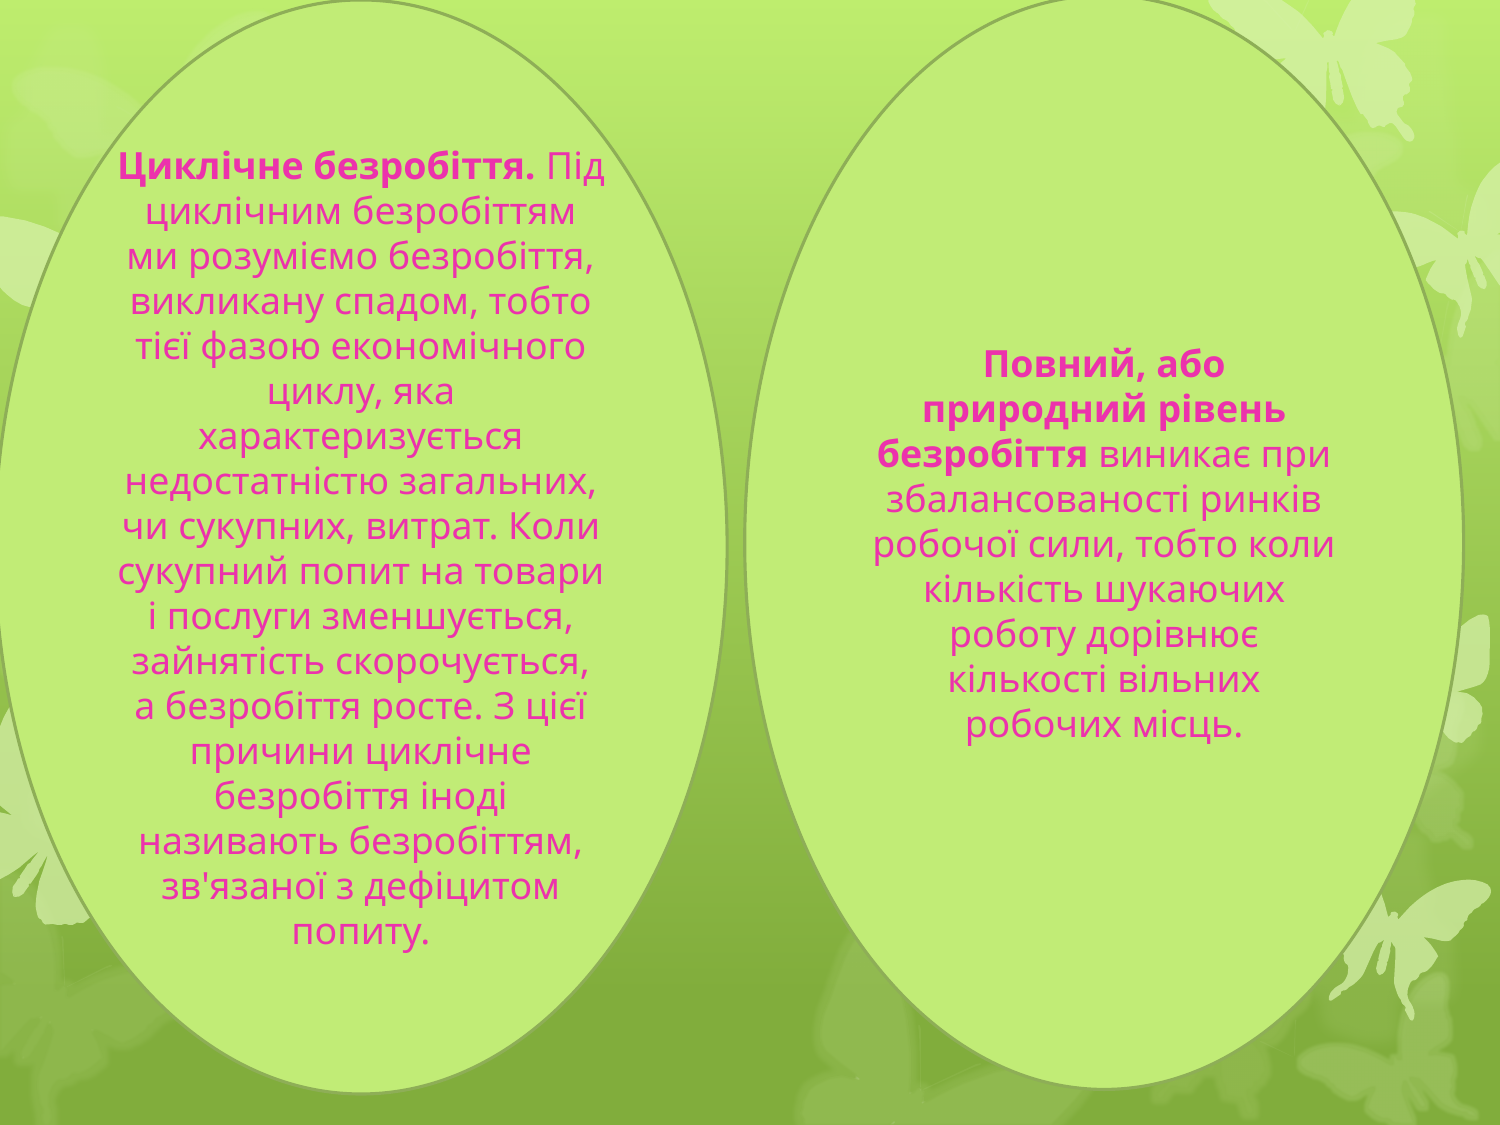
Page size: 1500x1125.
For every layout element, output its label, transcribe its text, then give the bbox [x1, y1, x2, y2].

text_box Циклічне безробіття. Під циклічним безробіттям ми розуміємо безробіття, викликану спадом, тобто тієї фазою економічного циклу, яка характеризується недостатністю загальних, чи сукупних, витрат. Коли сукупний попит на товари і послуги зменшується, зайнятість скорочується, а безробіття росте. З цієї причини циклічне безробіття іноді називають безробіттям, зв'язаної з дефіцитом попиту. [0, 0, 729, 1096]
text_box Повний, або природний рівень безробіття виникає при збалансованості ринків робочої сили, тобто коли кількість шукаючих роботу дорівнює кількості вільних робочих місць. [743, 0, 1466, 1092]
